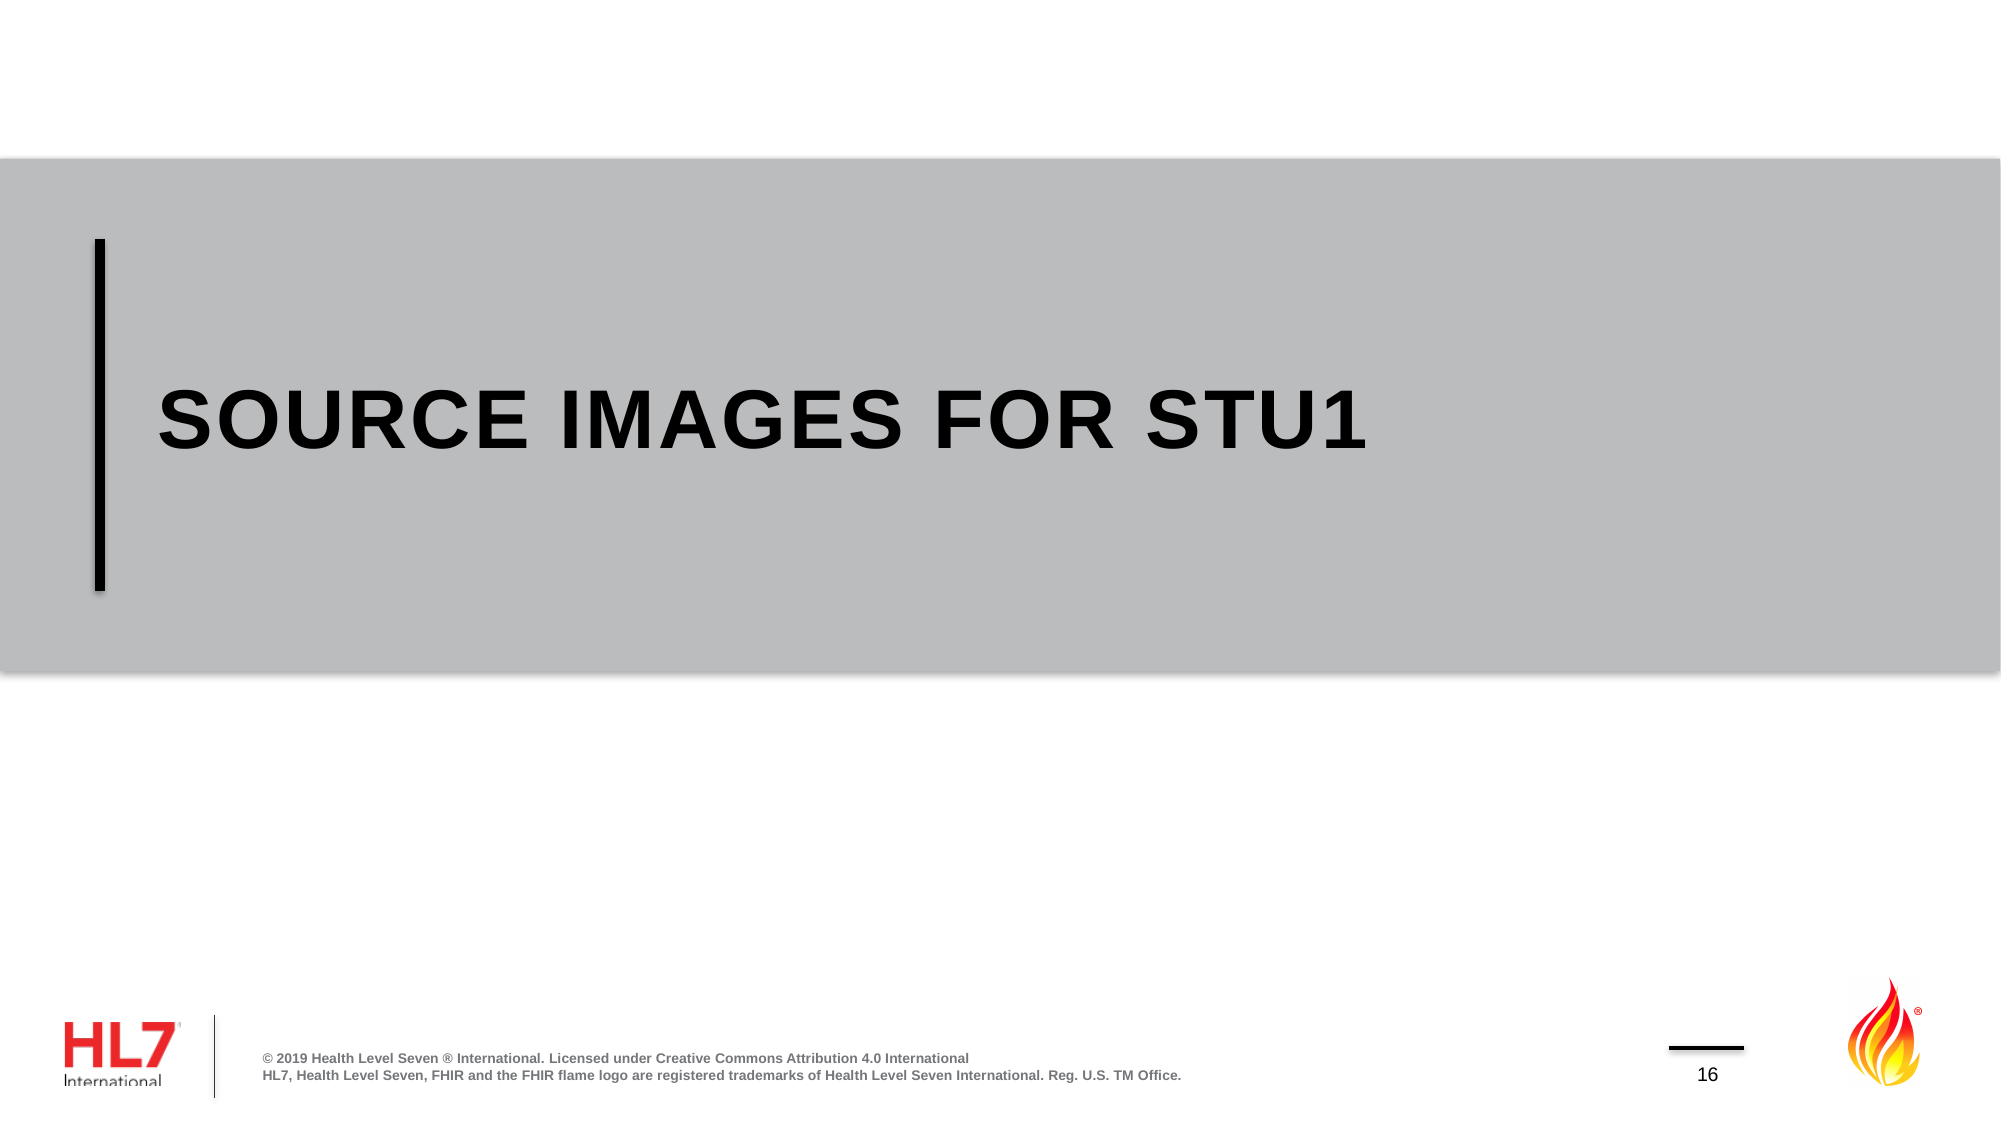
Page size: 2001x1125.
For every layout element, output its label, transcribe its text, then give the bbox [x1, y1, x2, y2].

picture [1848, 977, 1922, 1086]
slide_number 16 [1678, 1048, 1738, 1086]
footer © 2019 Health Level Seven ® International. Licensed under Creative Commons Attribution 4.0 International HL7, Health Level Seven, FHIR and the FHIR flame logo are registered trademarks of Health Level Seven International. Reg. U.S. TM Office. [262, 1048, 1254, 1083]
title Source images for STU1 [157, 192, 1922, 638]
